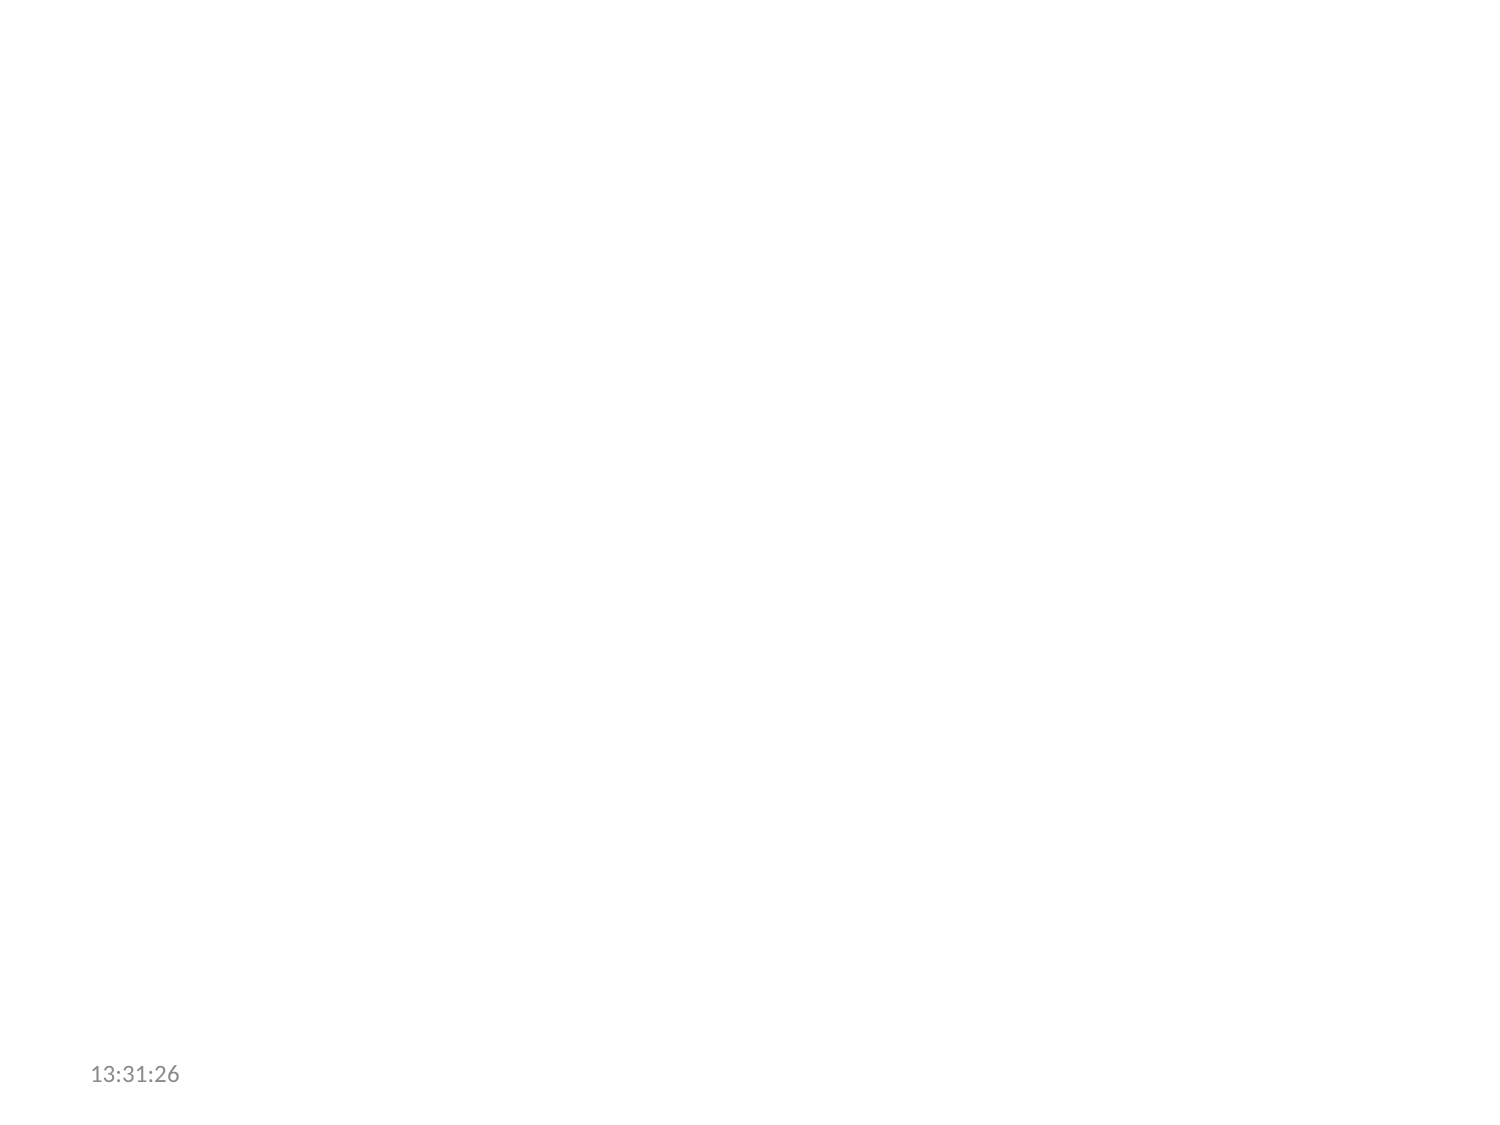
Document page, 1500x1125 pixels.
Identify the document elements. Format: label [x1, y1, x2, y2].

slide_number [75, 1042, 425, 1103]
